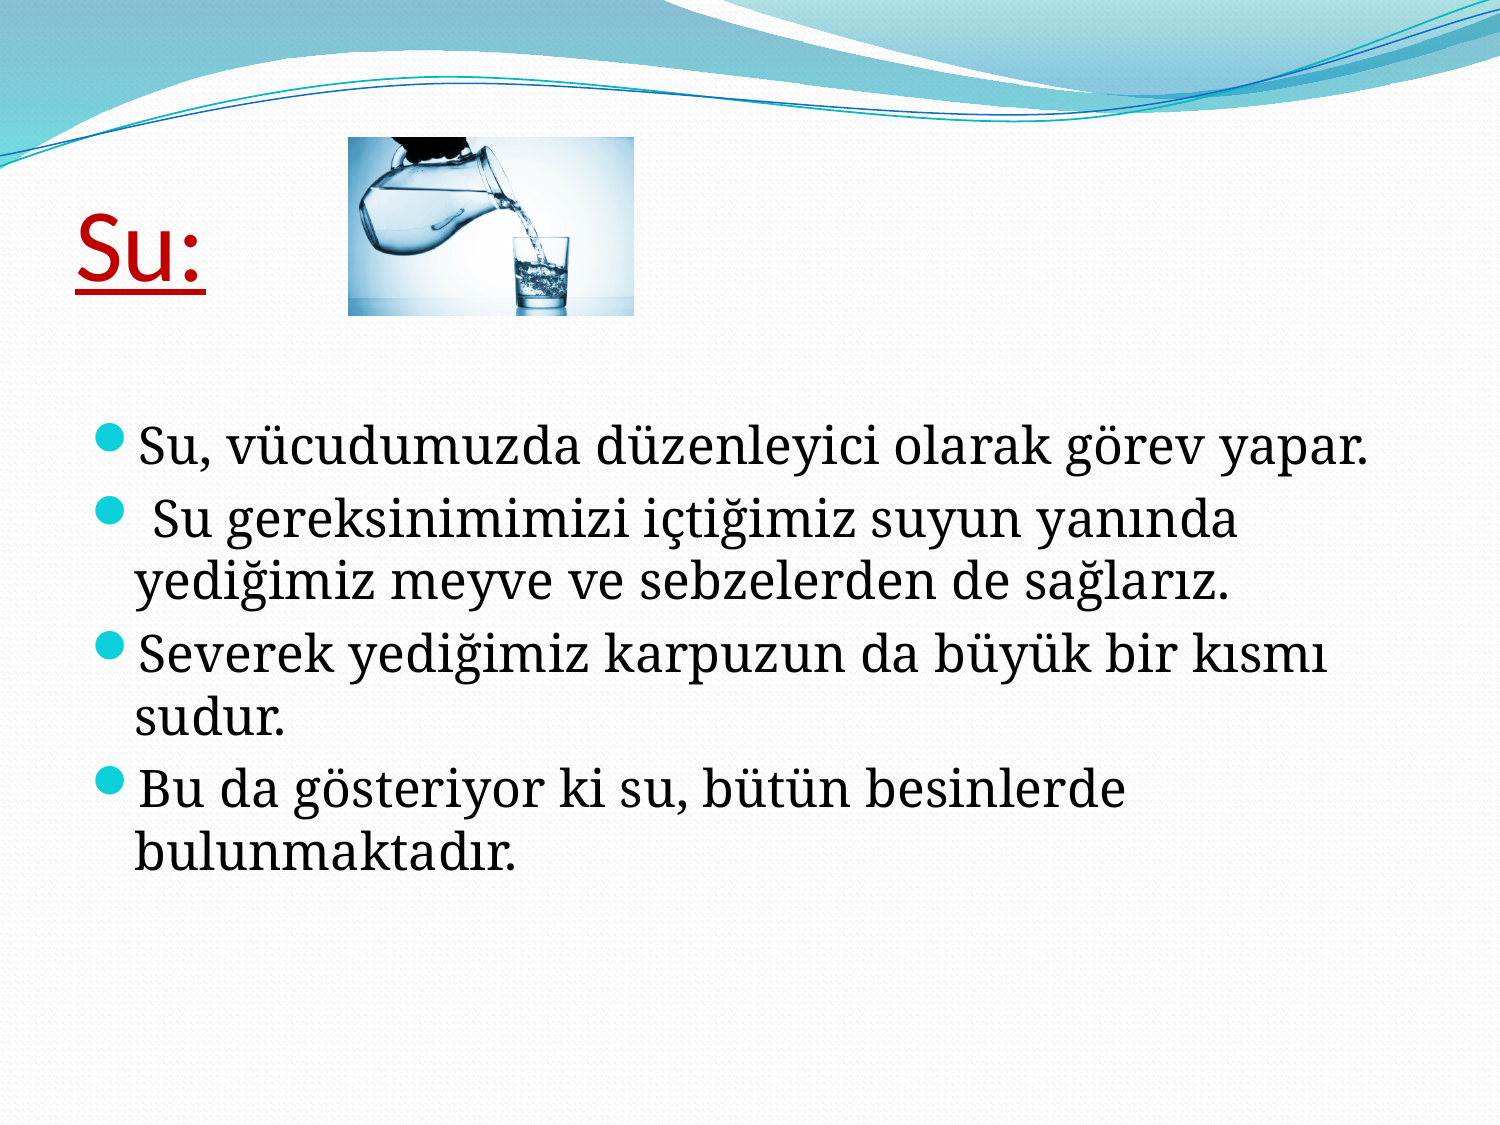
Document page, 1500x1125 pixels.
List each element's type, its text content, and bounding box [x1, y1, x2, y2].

list Su, vücudumuzda düzenleyici olarak görev yapar. Su gereksinimimizi içtiğimiz suyun yanında yediğimiz meyve ve sebzelerden de sağlarız. Severek yediğimiz karpuzun da büyük bir kısmı sudur. Bu da gösteriyor ki su, bütün besinlerde bulunmaktadır. [76, 404, 1388, 906]
picture [347, 136, 634, 316]
title Su: [75, 115, 313, 303]
